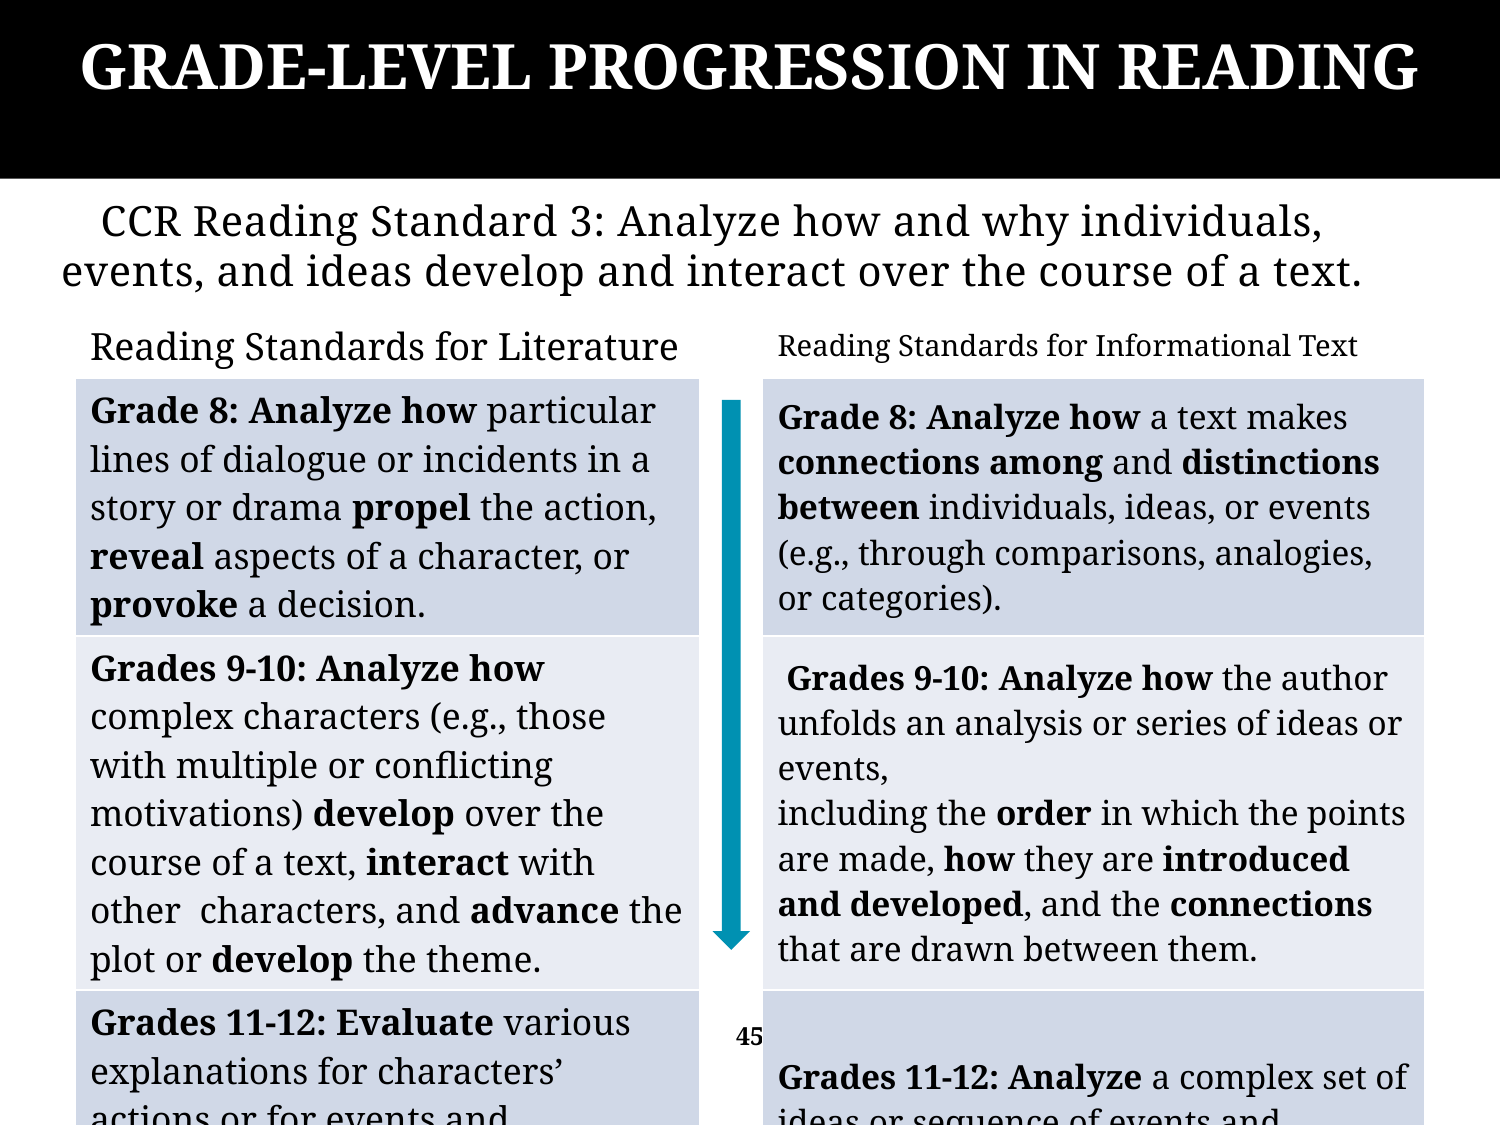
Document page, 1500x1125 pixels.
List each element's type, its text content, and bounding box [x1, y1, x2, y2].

table_cell Grades 9-10: Analyze how the author unfolds an analysis or series of ideas or events, including the order in which the points are made, how they are introduced and developed, and the connections that are drawn between them. [763, 637, 1424, 989]
table_cell Grade 8: Analyze how a text makes connections among and distinctions between individuals, ideas, or events (e.g., through comparisons, analogies, or categories). [763, 379, 1424, 635]
text_box [712, 399, 751, 950]
table_header Reading Standards for Informational Text [763, 313, 1424, 378]
table_cell Grades 11-12: Analyze a complex set of ideas or sequence of events and explain how specific individuals, ideas, or events interact and develop over the course of the text. [763, 991, 1424, 1125]
table_cell Grade 8: Analyze how particular lines of dialogue or incidents in a story or drama propel the action, reveal aspects of a character, or provoke a decision. [76, 379, 699, 635]
table_header Reading Standards for Literature [76, 313, 699, 378]
table_cell Grades 11-12: Evaluate various explanations for characters’ actions or for events and determine which explanation best accords with textual evidence, acknowledging where the text leaves matters uncertain. [76, 991, 699, 1125]
table_header [701, 313, 762, 1125]
slide_number [489, 44, 1011, 93]
list CCR Reading Standard 3: Analyze how and why individuals, events, and ideas develop and interact over the course of a text. [37, 187, 1388, 970]
title Grade-Level Progression in Reading [0, 0, 1500, 185]
table_cell Grades 9-10: Analyze how complex characters (e.g., those with multiple or conflicting motivations) develop over the course of a text, interact with other characters, and advance the plot or develop the theme. [76, 637, 699, 989]
